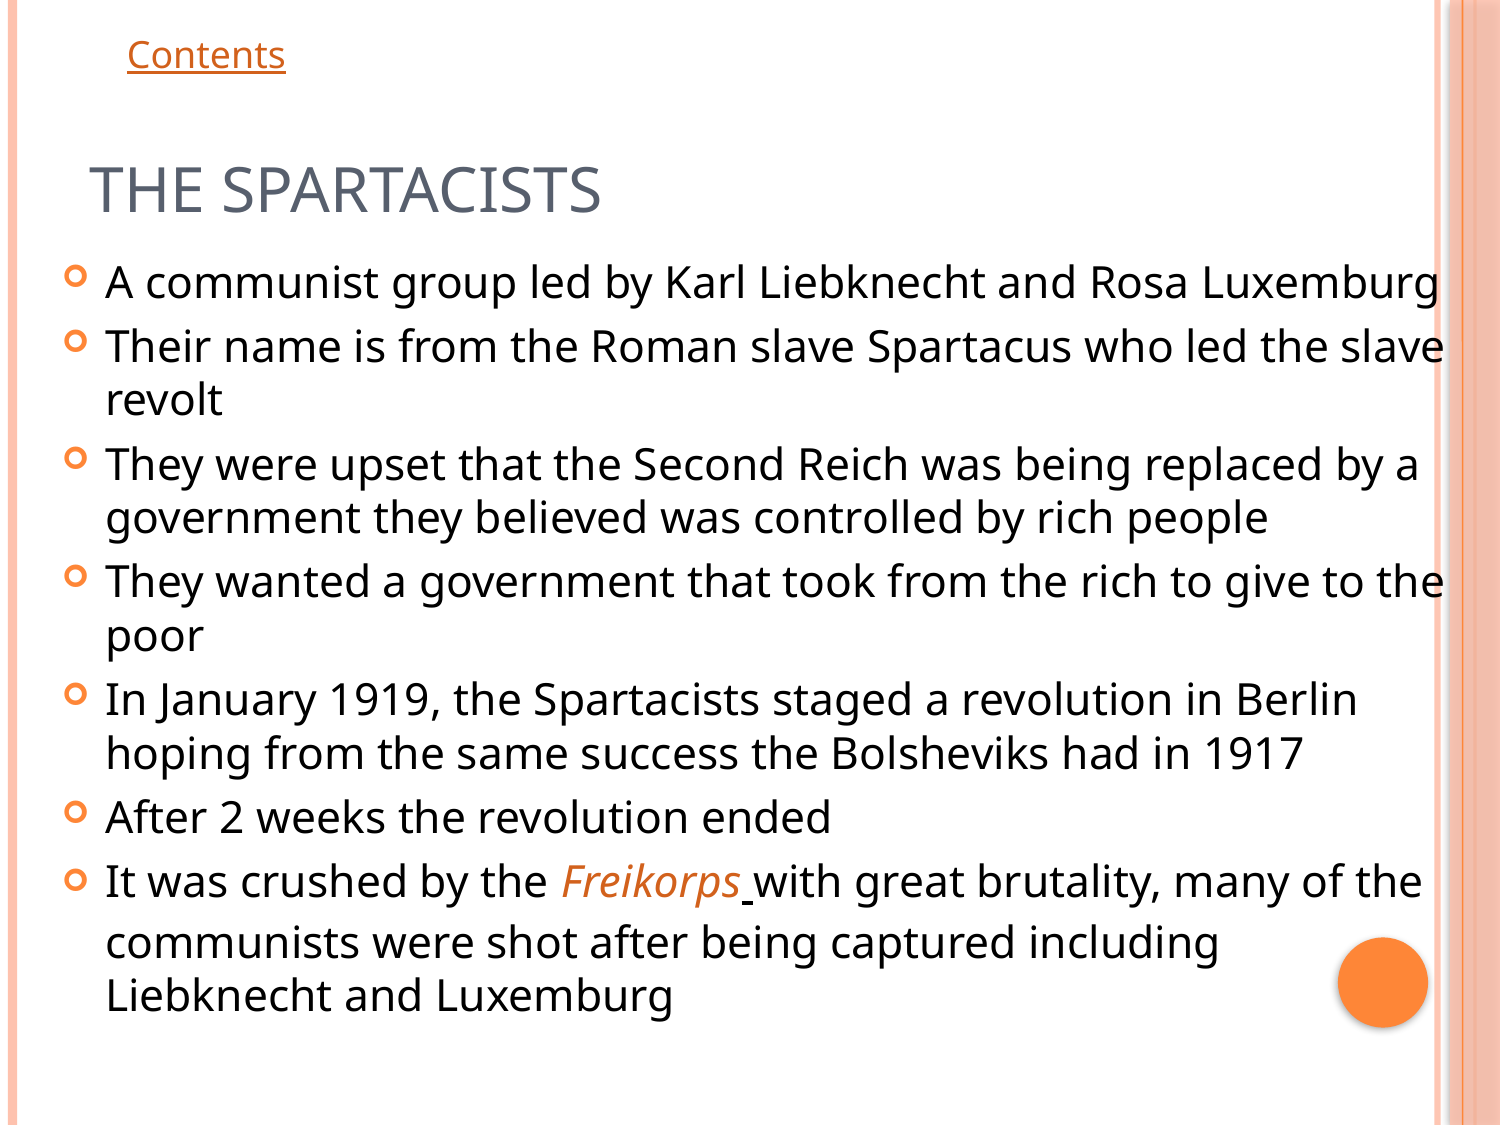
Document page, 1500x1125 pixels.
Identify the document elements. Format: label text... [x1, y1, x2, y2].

title The Spartacists [75, 45, 1300, 233]
list A communist group led by Karl Liebknecht and Rosa Luxemburg Their name is from the Roman slave Spartacus who led the slave revolt They were upset that the Second Reich was being replaced by a government they believed was controlled by rich people They wanted a government that took from the rich to give to the poor In January 1919, the Spartacists staged a revolution in Berlin hoping from the same success the Bolsheviks had in 1917 After 2 weeks the revolution ended It was crushed by the Freikorps with great brutality, many of the communists were shot after being captured including Liebknecht and Luxemburg [46, 245, 1466, 1091]
